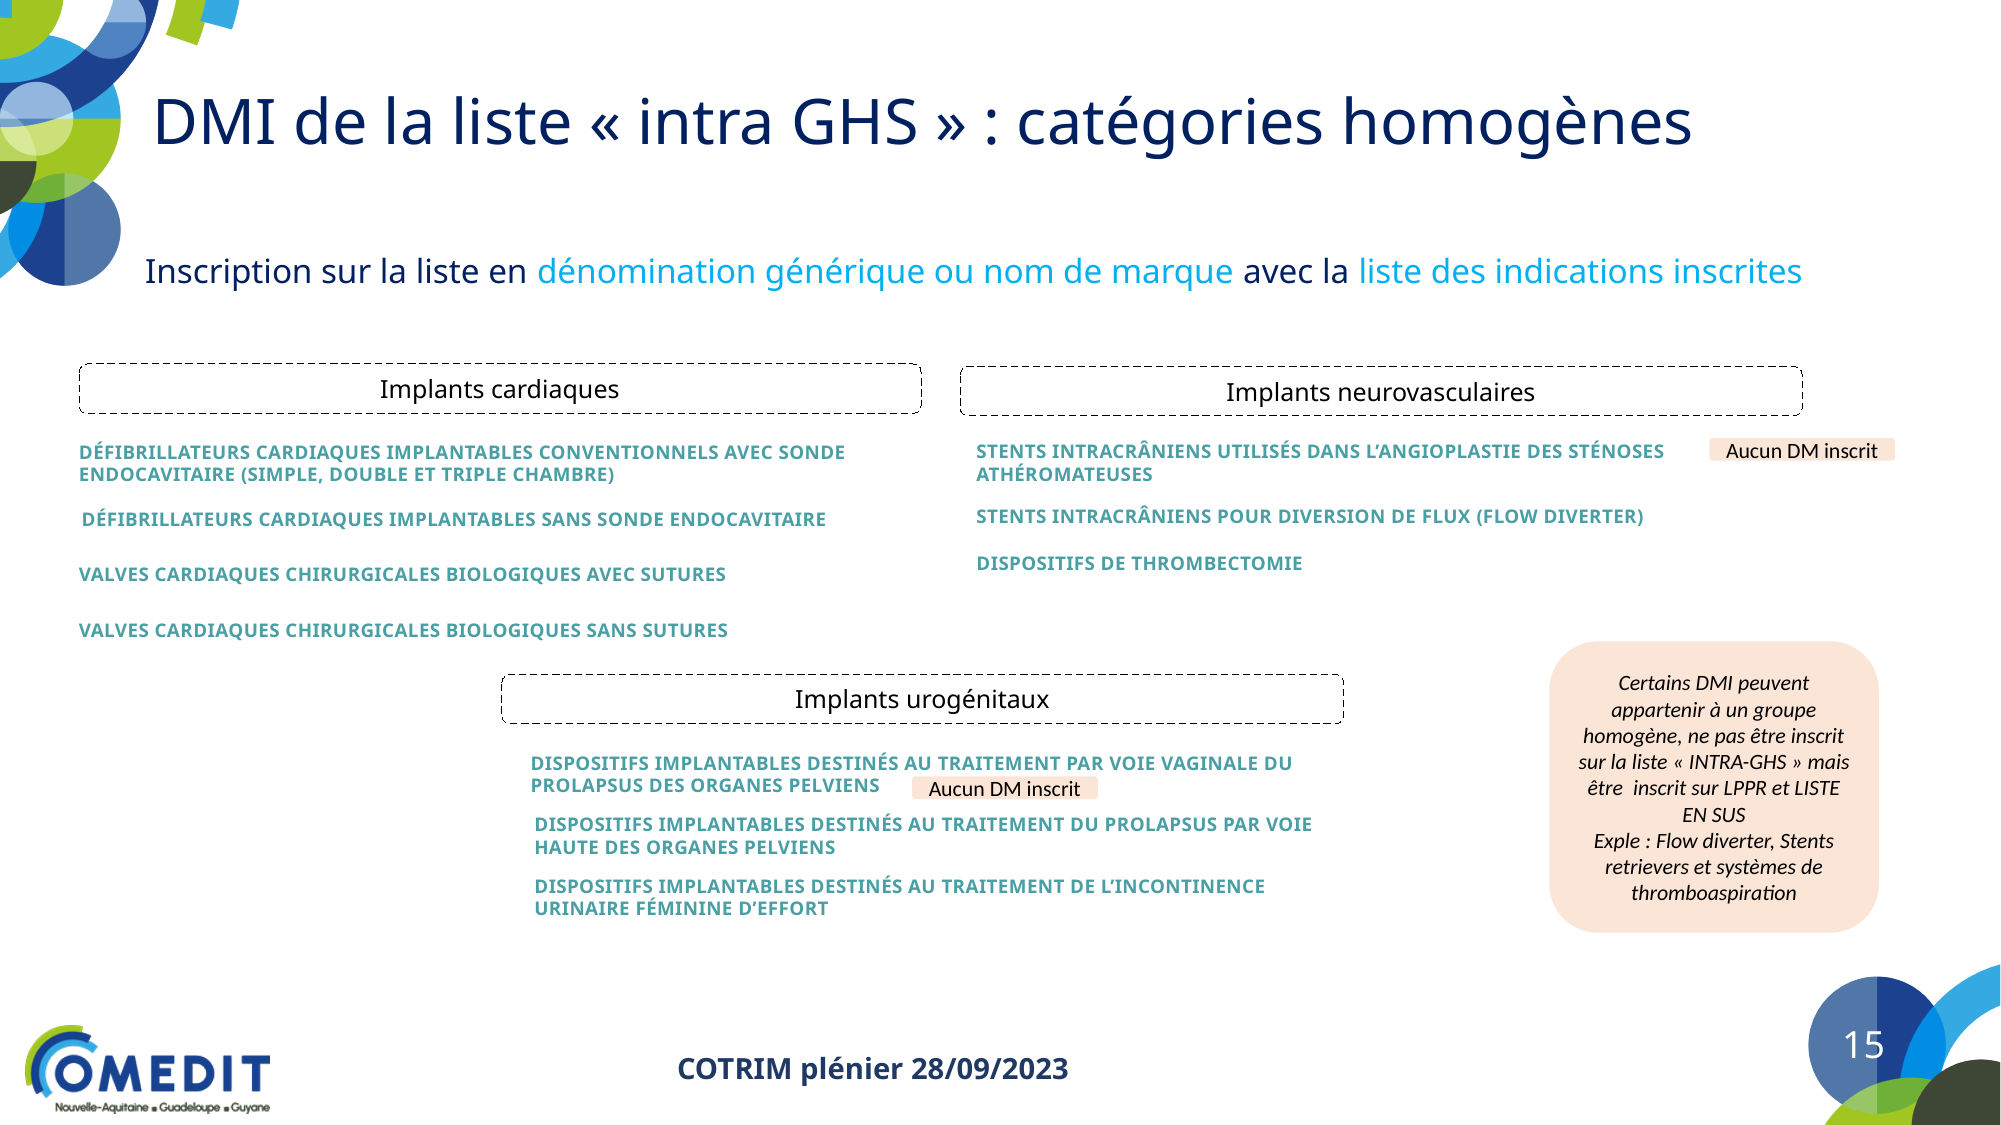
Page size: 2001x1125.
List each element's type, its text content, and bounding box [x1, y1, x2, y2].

text_box Inscription sur la liste en dénomination générique ou nom de marque avec la liste des indications inscrites [130, 247, 1856, 322]
text_box Implants cardiaques [79, 363, 922, 414]
text_box Aucun DM inscrit [911, 775, 1099, 801]
text_box DISPOSITIFS IMPLANTABLES DESTINÉS AU TRAITEMENT DU PROLAPSUS PAR VOIE HAUTE DES ORGANES PELVIENS [534, 812, 1344, 858]
text_box Certains DMI peuvent appartenir à un groupe homogène, ne pas être inscrit sur la liste « INTRA-GHS » mais être inscrit sur LPPR et LISTE EN SUS Exple : Flow diverter, Stents retrievers et systèmes de thromboaspiration [1548, 640, 1880, 934]
text_box STENTS INTRACRÂNIENS POUR DIVERSION DE FLUX (FLOW DIVERTER) [976, 504, 1786, 528]
picture [25, 1025, 270, 1114]
picture [0, 0, 245, 300]
text_box VALVES CARDIAQUES CHIRURGICALES BIOLOGIQUES SANS SUTURES [78, 618, 889, 642]
text_box DISPOSITIFS IMPLANTABLES DESTINÉS AU TRAITEMENT PAR VOIE VAGINALE DU PROLAPSUS DES ORGANES PELVIENS [530, 751, 1341, 797]
text_box STENTS INTRACRÂNIENS UTILISÉS DANS L’ANGIOPLASTIE DES STÉNOSES ATHÉROMATEUSES [976, 440, 1786, 486]
text_box Aucun DM inscrit [1708, 436, 1897, 462]
text_box Implants neurovasculaires [960, 366, 1803, 416]
picture [1657, 960, 2001, 1125]
text_box Implants urogénitaux [501, 674, 1344, 724]
text_box DÉFIBRILLATEURS CARDIAQUES IMPLANTABLES SANS SONDE ENDOCAVITAIRE [81, 507, 892, 531]
text_box VALVES CARDIAQUES CHIRURGICALES BIOLOGIQUES AVEC SUTURES [78, 563, 889, 586]
text_box DISPOSITIFS DE THROMBECTOMIE [976, 551, 1786, 575]
title DMI de la liste « intra GHS » : catégories homogènes [137, 59, 1863, 190]
text_box DÉFIBRILLATEURS CARDIAQUES IMPLANTABLES CONVENTIONNELS AVEC SONDE ENDOCAVITAIRE (SIMPLE, DOUBLE ET TRIPLE CHAMBRE) [78, 440, 889, 486]
text_box DISPOSITIFS IMPLANTABLES DESTINÉS AU TRAITEMENT DE L’INCONTINENCE URINAIRE FÉMININE D’EFFORT [534, 874, 1344, 920]
